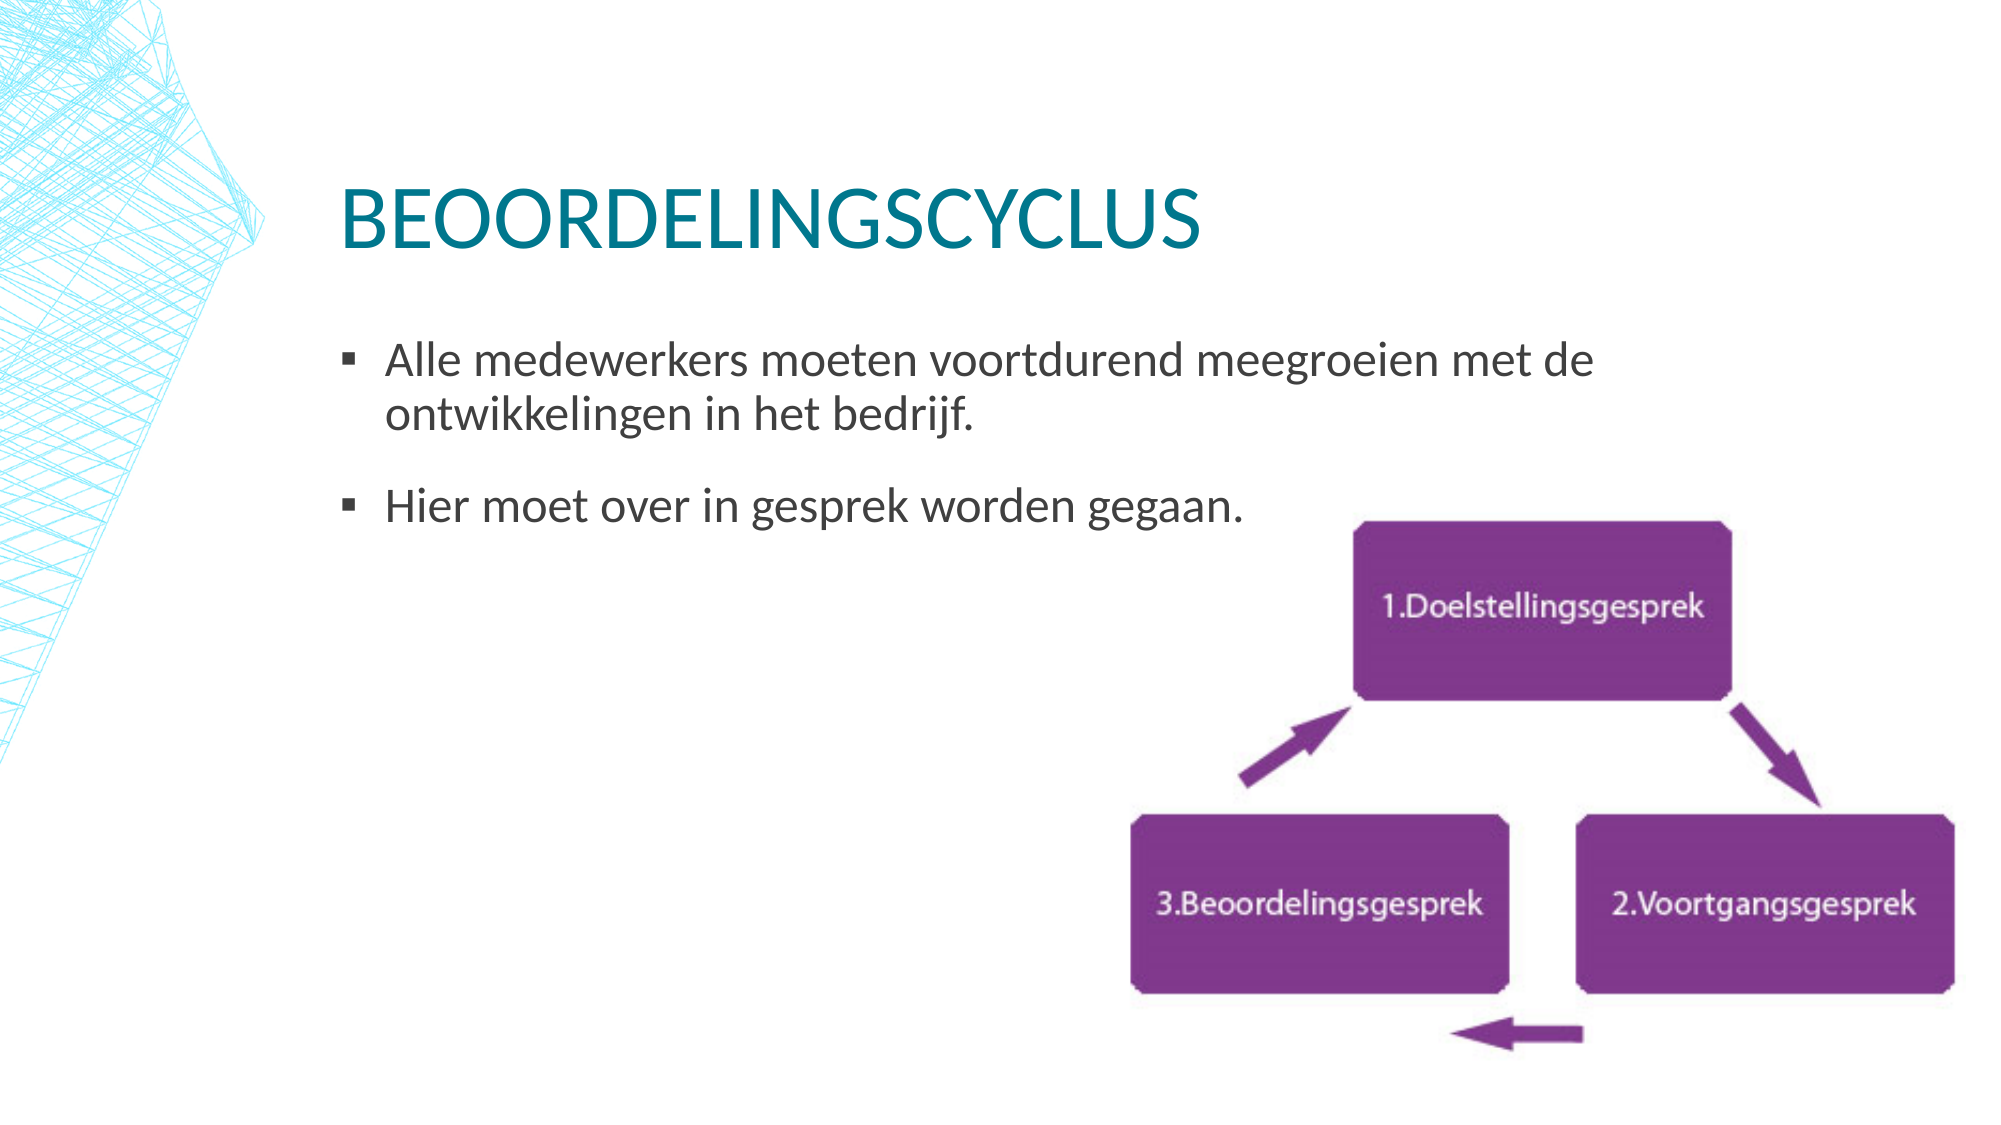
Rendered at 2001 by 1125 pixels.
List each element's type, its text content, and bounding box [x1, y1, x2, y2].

picture [0, 0, 2001, 1125]
list Alle medewerkers moeten voortdurend meegroeien met de ontwikkelingen in het bedrijf. Hier moet over in gesprek worden gegaan. [324, 326, 1863, 1062]
title Beoordelingscyclus [324, 62, 1863, 275]
